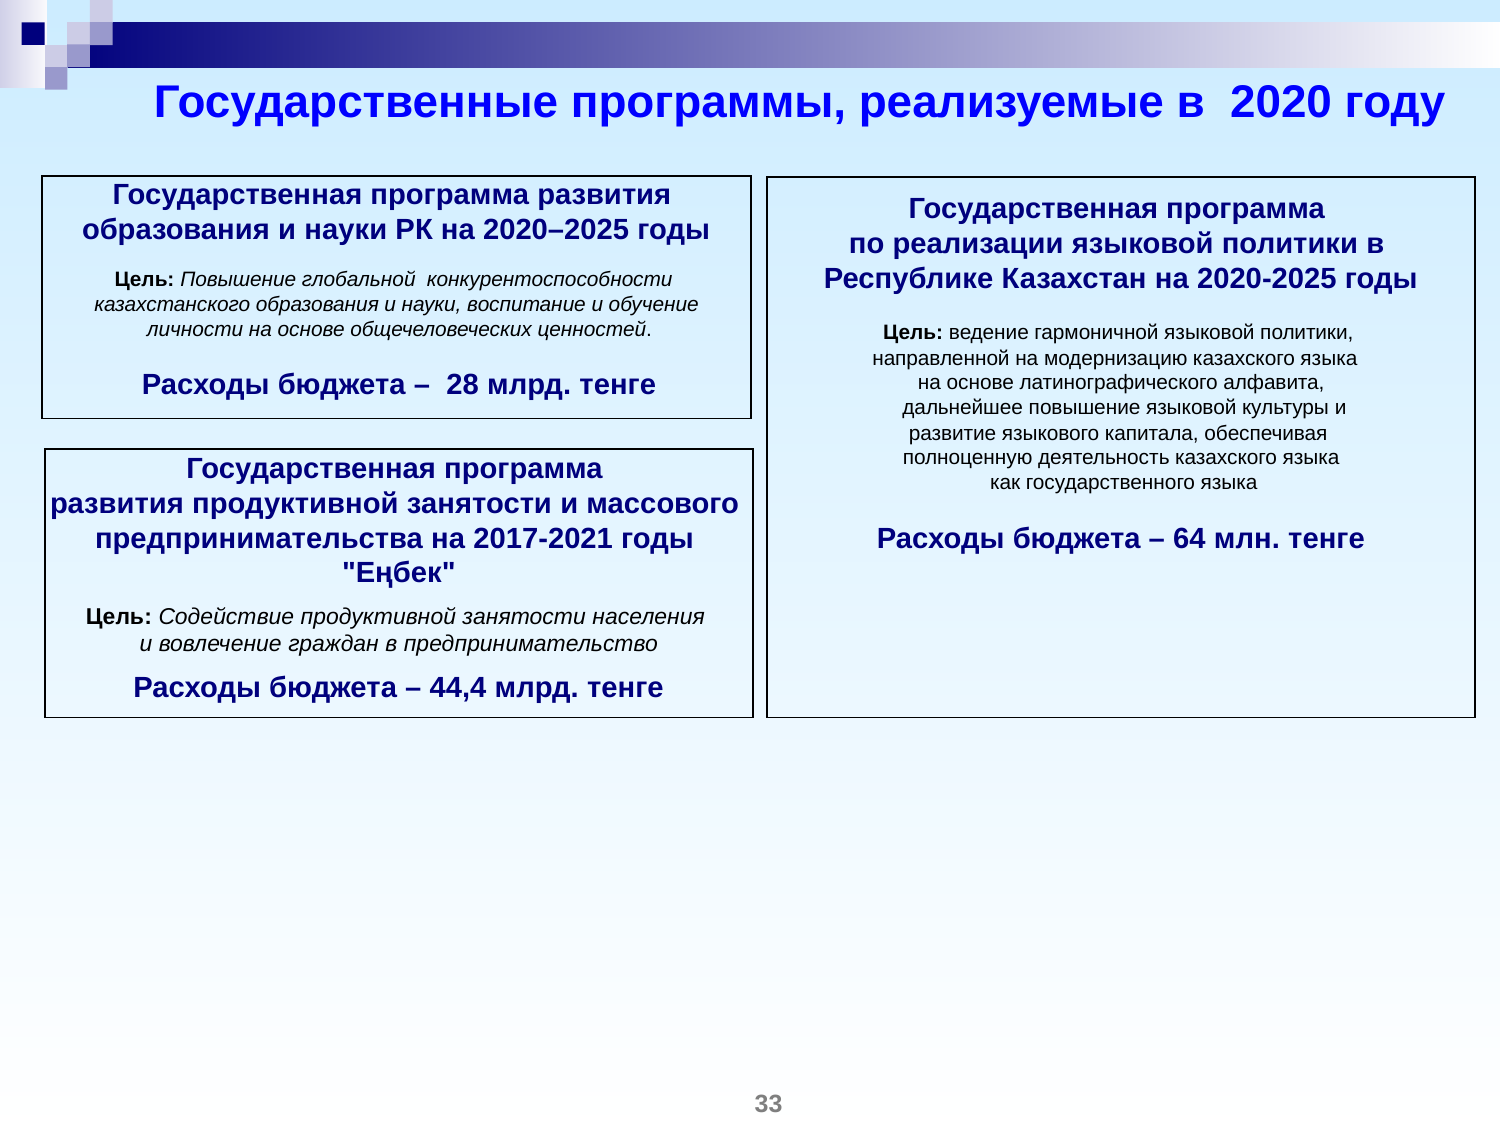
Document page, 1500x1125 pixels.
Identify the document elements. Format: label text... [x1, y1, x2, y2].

text_box 33 [662, 1072, 875, 1125]
text_box Государственная программа развития продуктивной занятости и массового предпринимательства на 2017-2021 годы "Еңбек" Цель: Содействие продуктивной занятости населения и вовлечение граждан в предпринимательство Расходы бюджета – 44,4 млрд. тенге [45, 448, 753, 718]
text_box Государственная программа по реализации языковой политики в Республике Казахстан на 2020-2025 годы Цель: ведение гармоничной языковой политики, направленной на модернизацию казахского языка на основе латинографического алфавита, дальнейшее повышение языковой культуры и развитие языкового капитала, обеспечивая полноценную деятельность казахского языка как государственного языка Расходы бюджета – 64 млн. тенге [767, 176, 1475, 718]
title Государственные программы, реализуемые в 2020 году [125, 75, 1475, 123]
text_box Государственная программа развития образования и науки РК на 2020–2025 годы Цель: Повышение глобальной конкурентоспособности казахстанского образования и науки, воспитание и обучение личности на основе общечеловеческих ценностей. Расходы бюджета – 28 млрд. тенге [41, 175, 751, 419]
